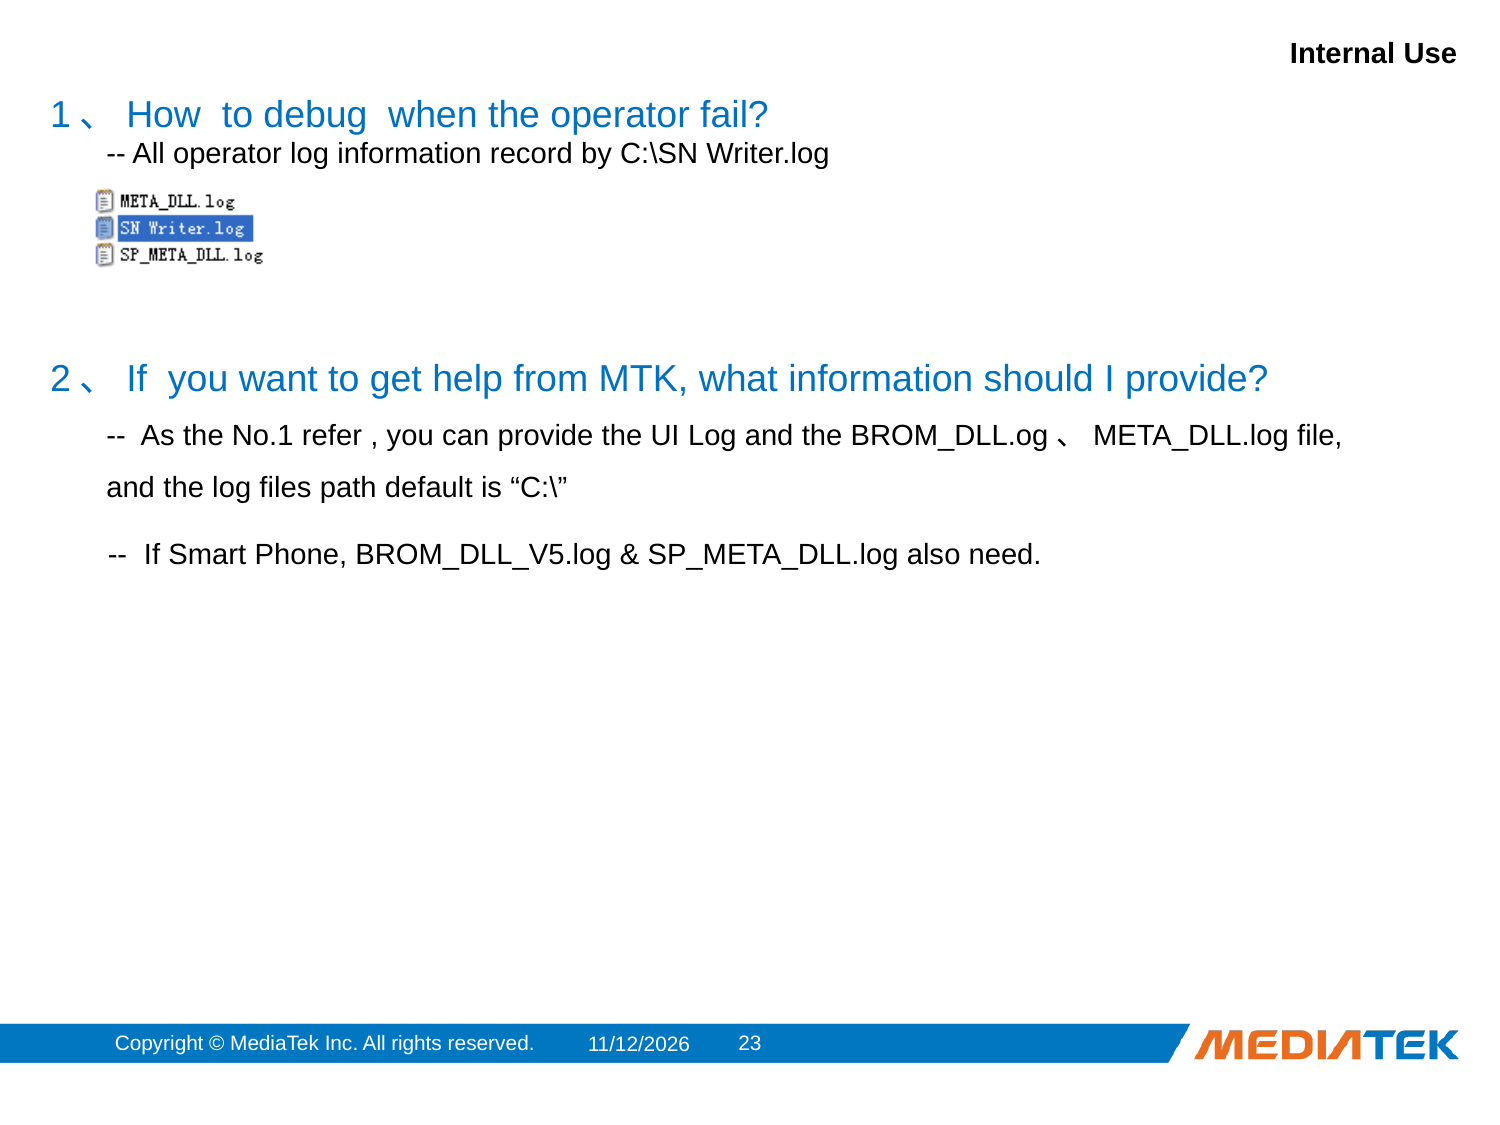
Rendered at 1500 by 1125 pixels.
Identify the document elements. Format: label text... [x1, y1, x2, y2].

picture [789, 1023, 1459, 1063]
picture [93, 187, 285, 273]
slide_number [573, 1022, 711, 1090]
footer Copyright © MediaTek Inc. All rights reserved. [99, 1022, 573, 1090]
list 1、How to debug when the operator fail? -- All operator log information record by C:\SN Writer.log 2、If you want to get help from MTK, what information should I provide? -- As the No.1 refer , you can provide the UI Log and the BROM_DLL.og、META_DLL.log file, and the log files path default is “C:\” -- If Smart Phone, BROM_DLL_V5.log & SP_META_DLL.log also need. [34, 81, 1471, 998]
picture [0, 1023, 99, 1063]
slide_number 22 [711, 1022, 789, 1090]
